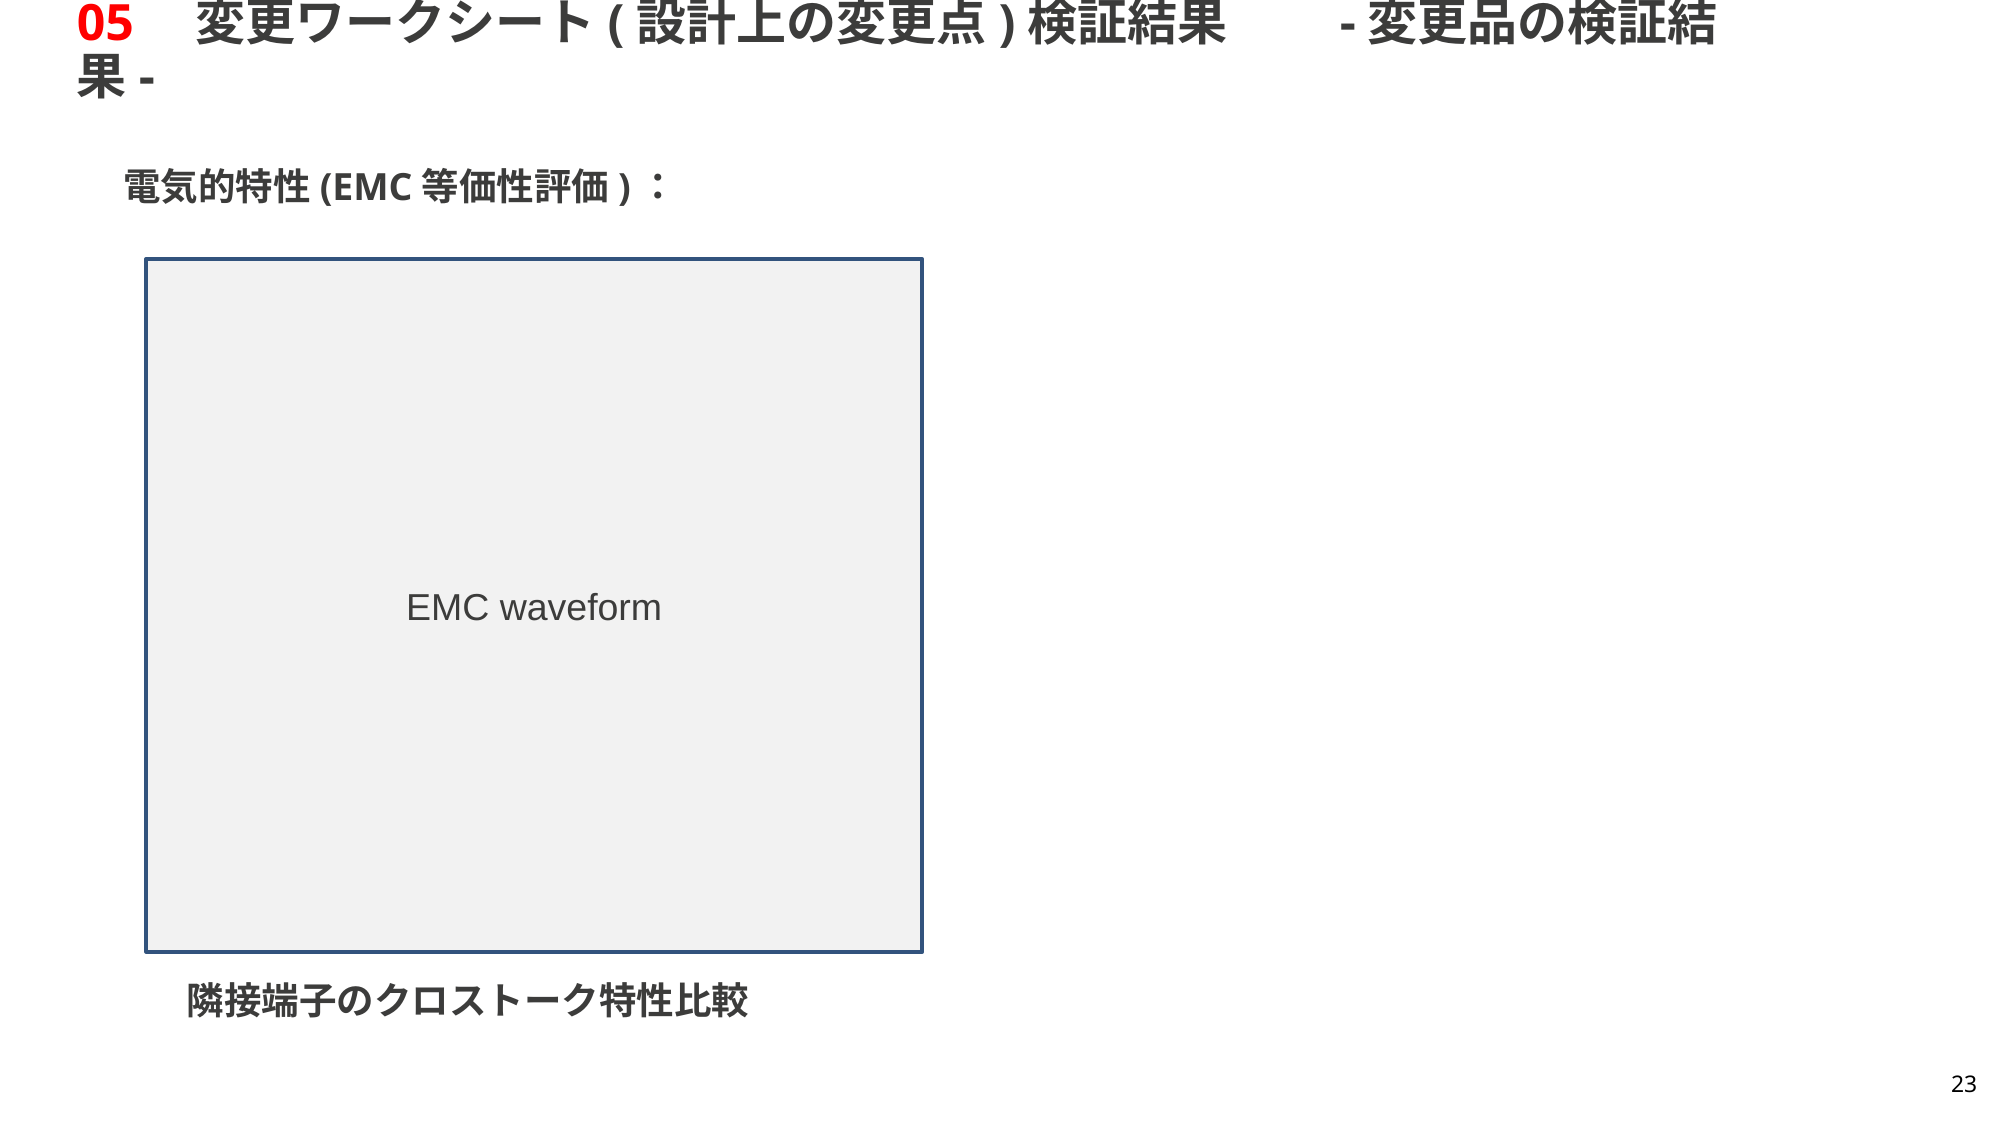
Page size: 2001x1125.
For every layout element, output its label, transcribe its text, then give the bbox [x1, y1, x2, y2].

text_box 隣接端子のクロストーク特性比較 [171, 969, 765, 1030]
text_box 電気的特性(EMC等価性評価)： [108, 155, 693, 216]
title 05 変更ワークシート(設計上の変更点)検証結果 -変更品の検証結果- [0, 0, 1877, 123]
text_box EMC waveform [144, 257, 924, 954]
